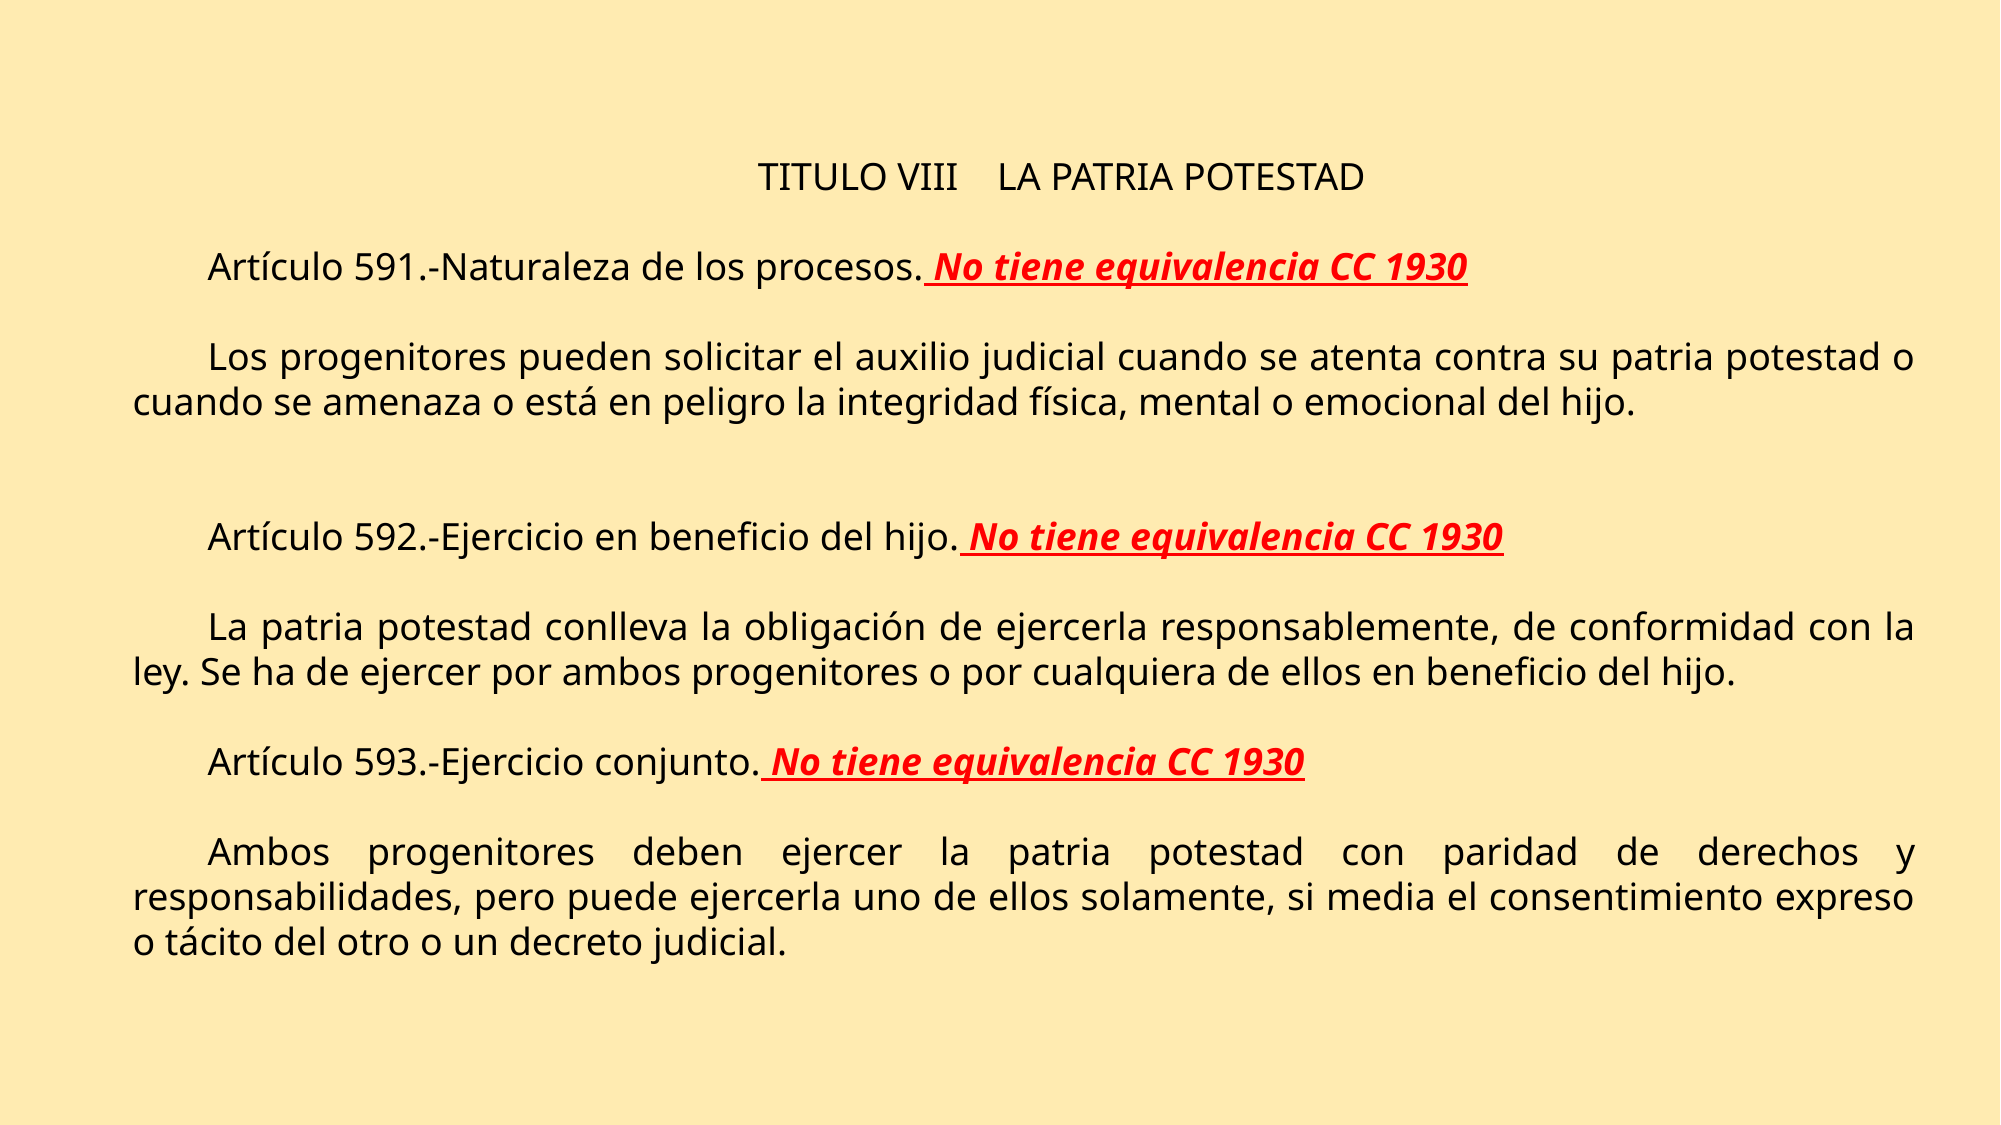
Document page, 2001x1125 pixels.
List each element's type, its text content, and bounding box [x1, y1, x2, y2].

text_box TITULO VIII LA PATRIA POTESTAD Artículo 591.-Naturaleza de los procesos. No tiene equivalencia CC 1930 Los progenitores pueden solicitar el auxilio judicial cuando se atenta contra su patria potestad o cuando se amenaza o está en peligro la integridad física, mental o emocional del hijo. Artículo 592.-Ejercicio en beneficio del hijo. No tiene equivalencia CC 1930 La patria potestad conlleva la obligación de ejercerla responsablemente, de conformidad con la ley. Se ha de ejercer por ambos progenitores o por cualquiera de ellos en beneficio del hijo. Artículo 593.-Ejercicio conjunto. No tiene equivalencia CC 1930 Ambos progenitores deben ejercer la patria potestad con paridad de derechos y responsabilidades, pero puede ejercerla uno de ellos solamente, si media el consentimiento expreso o tácito del otro o un decreto judicial. [117, 100, 1932, 1016]
